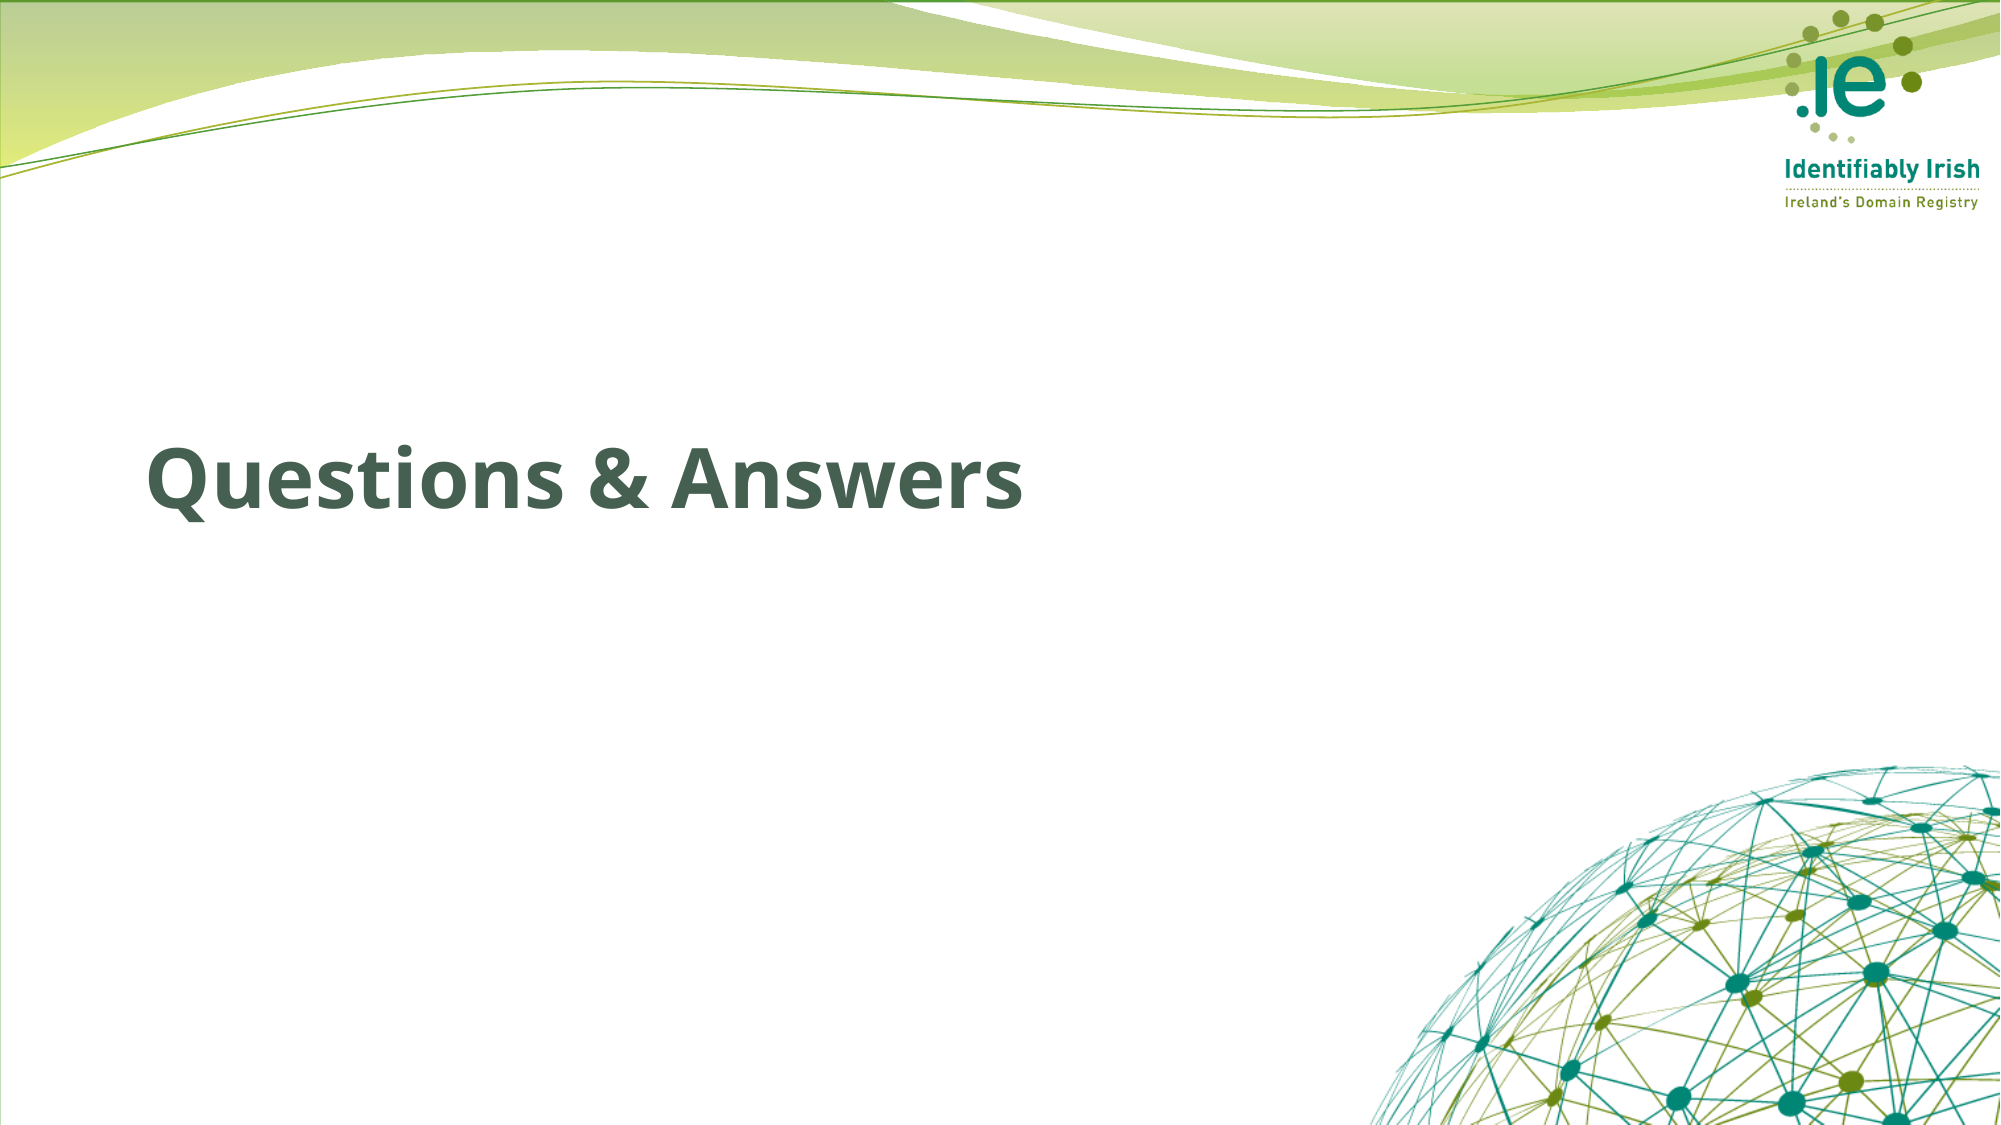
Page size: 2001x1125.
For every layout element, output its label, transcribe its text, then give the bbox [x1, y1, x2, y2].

title Questions & Answers [144, 417, 1945, 606]
picture [1784, 10, 1979, 210]
picture [1368, 763, 2000, 1125]
